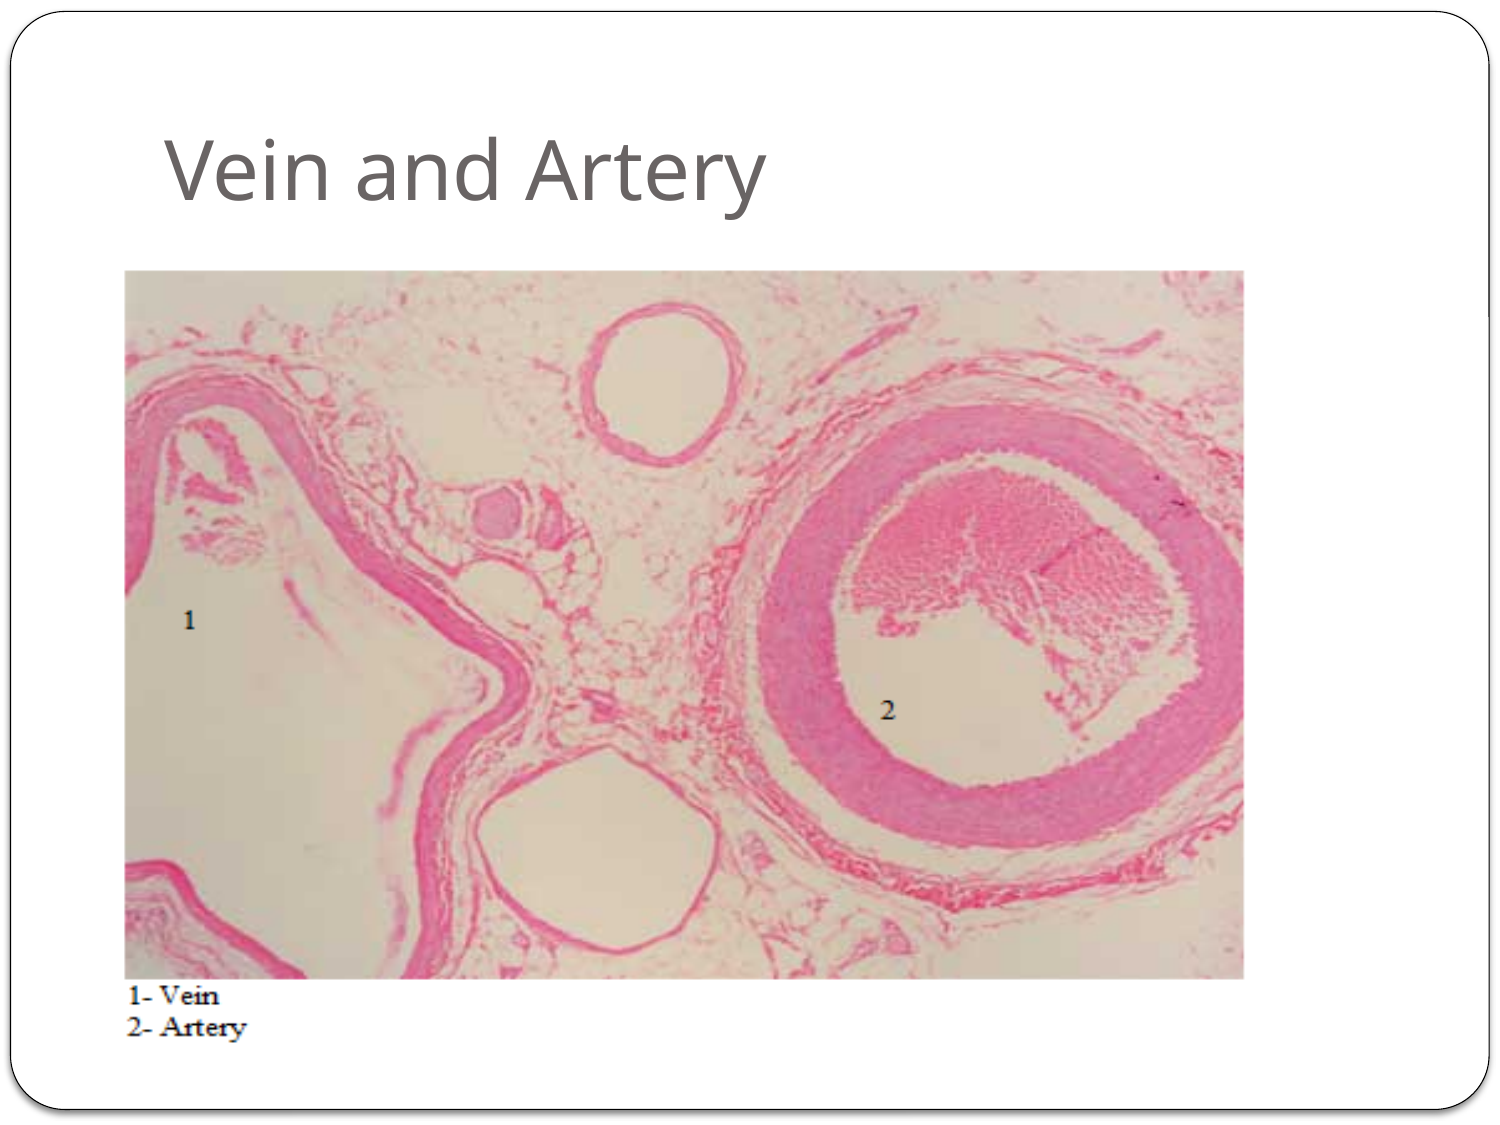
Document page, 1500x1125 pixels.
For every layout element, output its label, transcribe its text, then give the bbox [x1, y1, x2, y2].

title Vein and Artery [150, 45, 1425, 233]
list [123, 266, 1247, 1047]
